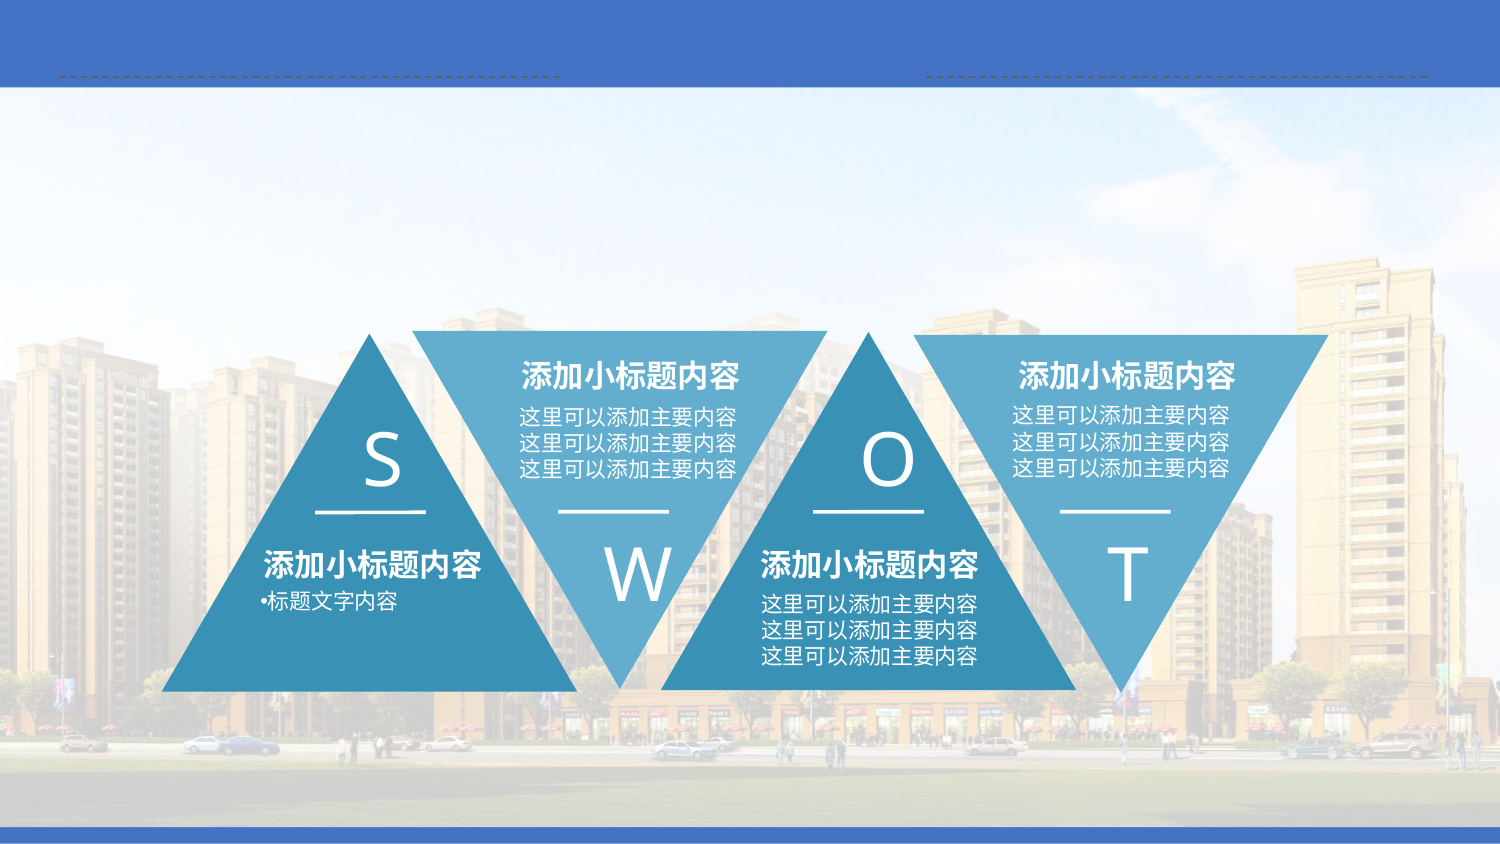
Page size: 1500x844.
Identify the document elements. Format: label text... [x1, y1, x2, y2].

text_box 添加小标题内容 [742, 537, 998, 590]
text_box 这里可以添加主要内容这里可以添加主要内容这里可以添加主要内容 [997, 402, 1247, 489]
text_box S [312, 404, 420, 510]
text_box 标题文字内容 [245, 590, 501, 622]
text_box T [1057, 519, 1165, 624]
text_box [749, 418, 988, 537]
text_box [582, 624, 658, 689]
text_box 这里可以添加主要内容这里可以添加主要内容这里可以添加主要内容 [497, 396, 760, 490]
text_box W [552, 519, 689, 624]
text_box [1002, 489, 1240, 617]
text_box [412, 330, 828, 478]
text_box [504, 490, 736, 573]
text_box [913, 334, 1329, 480]
text_box 添加小标题内容 [245, 537, 501, 590]
text_box [1081, 624, 1161, 693]
text_box 添加小标题内容 [997, 349, 1258, 402]
text_box [660, 550, 1077, 691]
text_box [826, 331, 911, 404]
text_box [161, 547, 578, 692]
text_box [328, 333, 411, 404]
text_box 这里可以添加主要内容这里可以添加主要内容这里可以添加主要内容 [742, 590, 998, 677]
text_box [251, 420, 488, 537]
text_box 添加小标题内容 [500, 349, 762, 402]
text_box O [818, 404, 933, 510]
